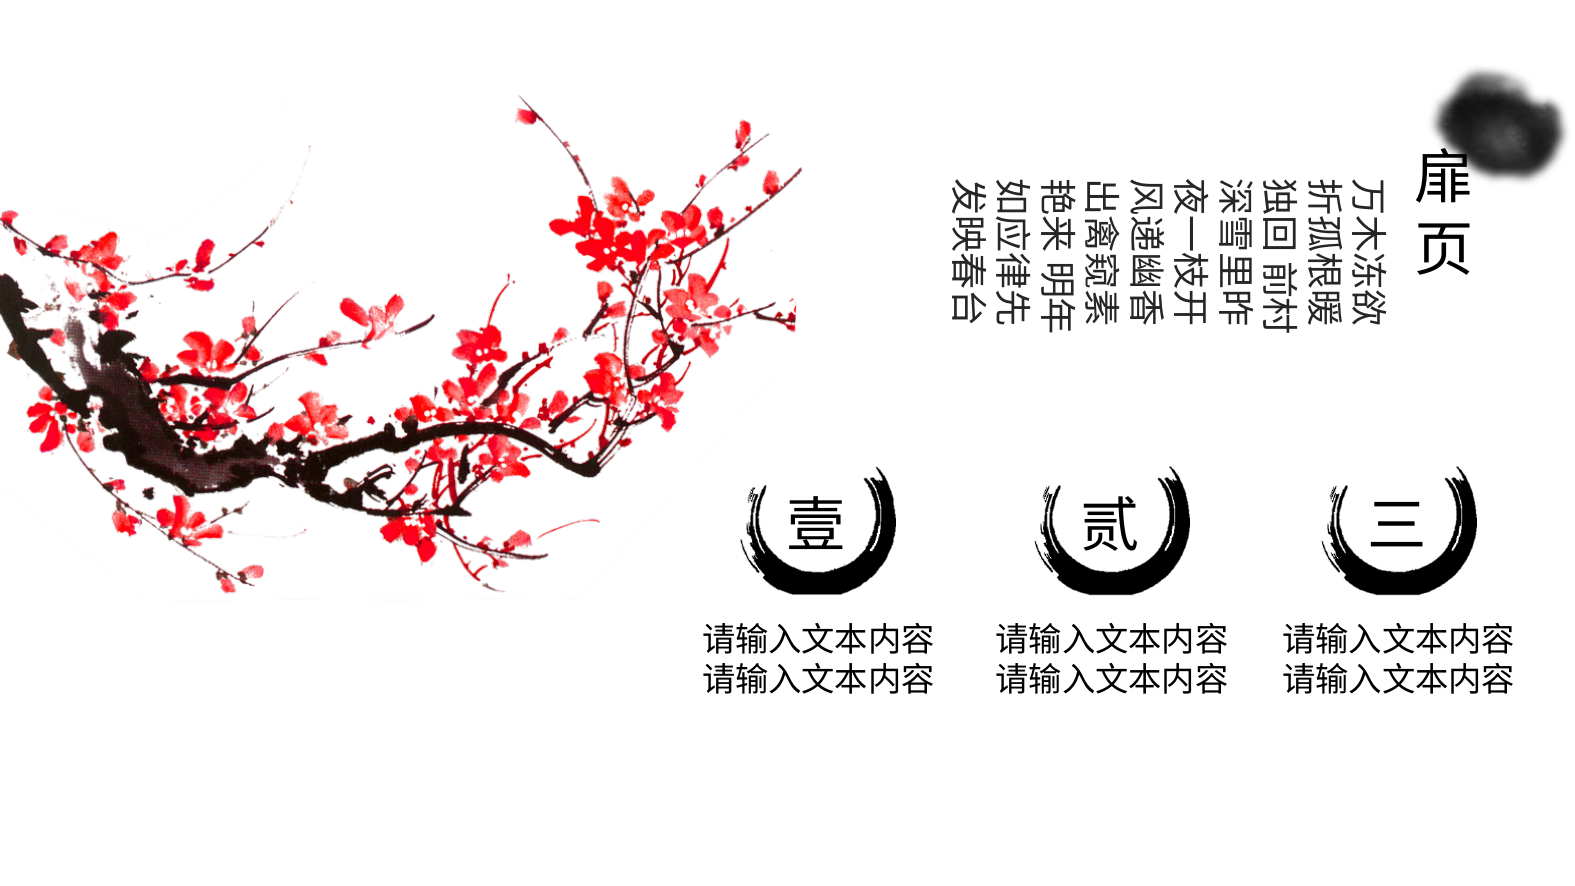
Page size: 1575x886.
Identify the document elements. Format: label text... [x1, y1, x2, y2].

text_box 请输入文本内容 请输入文本内容 [687, 611, 950, 786]
picture [1321, 465, 1477, 598]
picture [1034, 465, 1190, 598]
text_box 请输入文本内容 请输入文本内容 [981, 611, 1244, 786]
picture [0, 90, 897, 637]
text_box 扉 页 [1399, 132, 1491, 290]
text_box 万木冻欲折孤根暖独回 前村深雪里昨夜一枝开 风递幽香出禽窥素艳来 明年如应律先发映春台 [1010, 163, 1400, 378]
text_box 请输入文本内容 请输入文本内容 [1267, 611, 1530, 786]
picture [1419, 61, 1575, 196]
